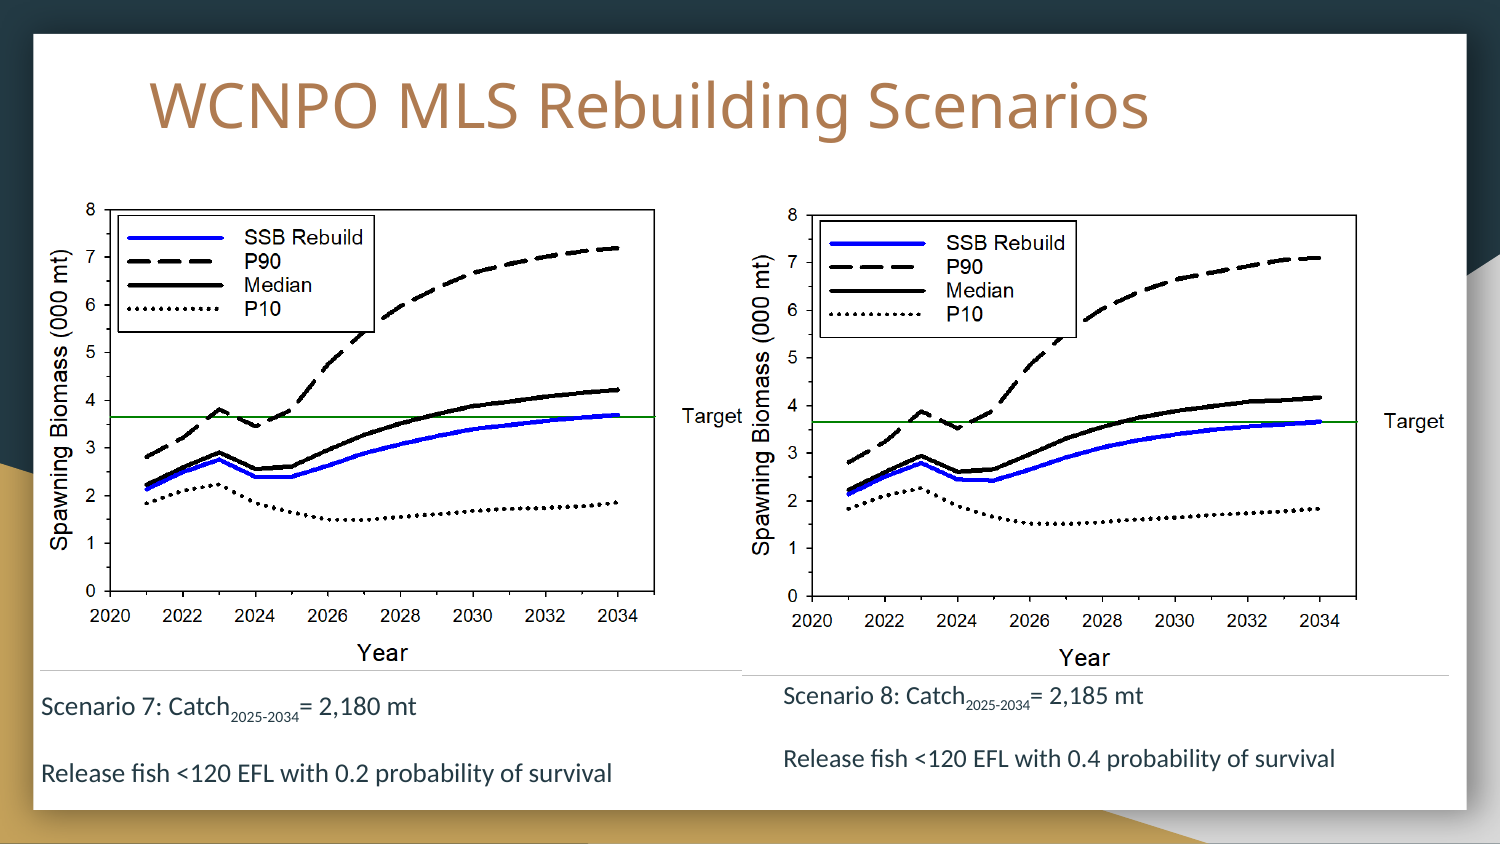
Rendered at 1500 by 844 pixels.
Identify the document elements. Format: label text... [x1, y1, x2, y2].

list Scenario 7: Catch2025-2034= 2,180 mt Release fish <120 EFL with 0.2 probability of survival [26, 667, 702, 820]
list Scenario 8: Catch2025-2034= 2,185 mt Release fish <120 EFL with 0.4 probability of survival [768, 663, 1483, 776]
title WCNPO MLS Rebuilding Scenarios [134, 51, 1366, 194]
picture [40, 194, 1450, 676]
